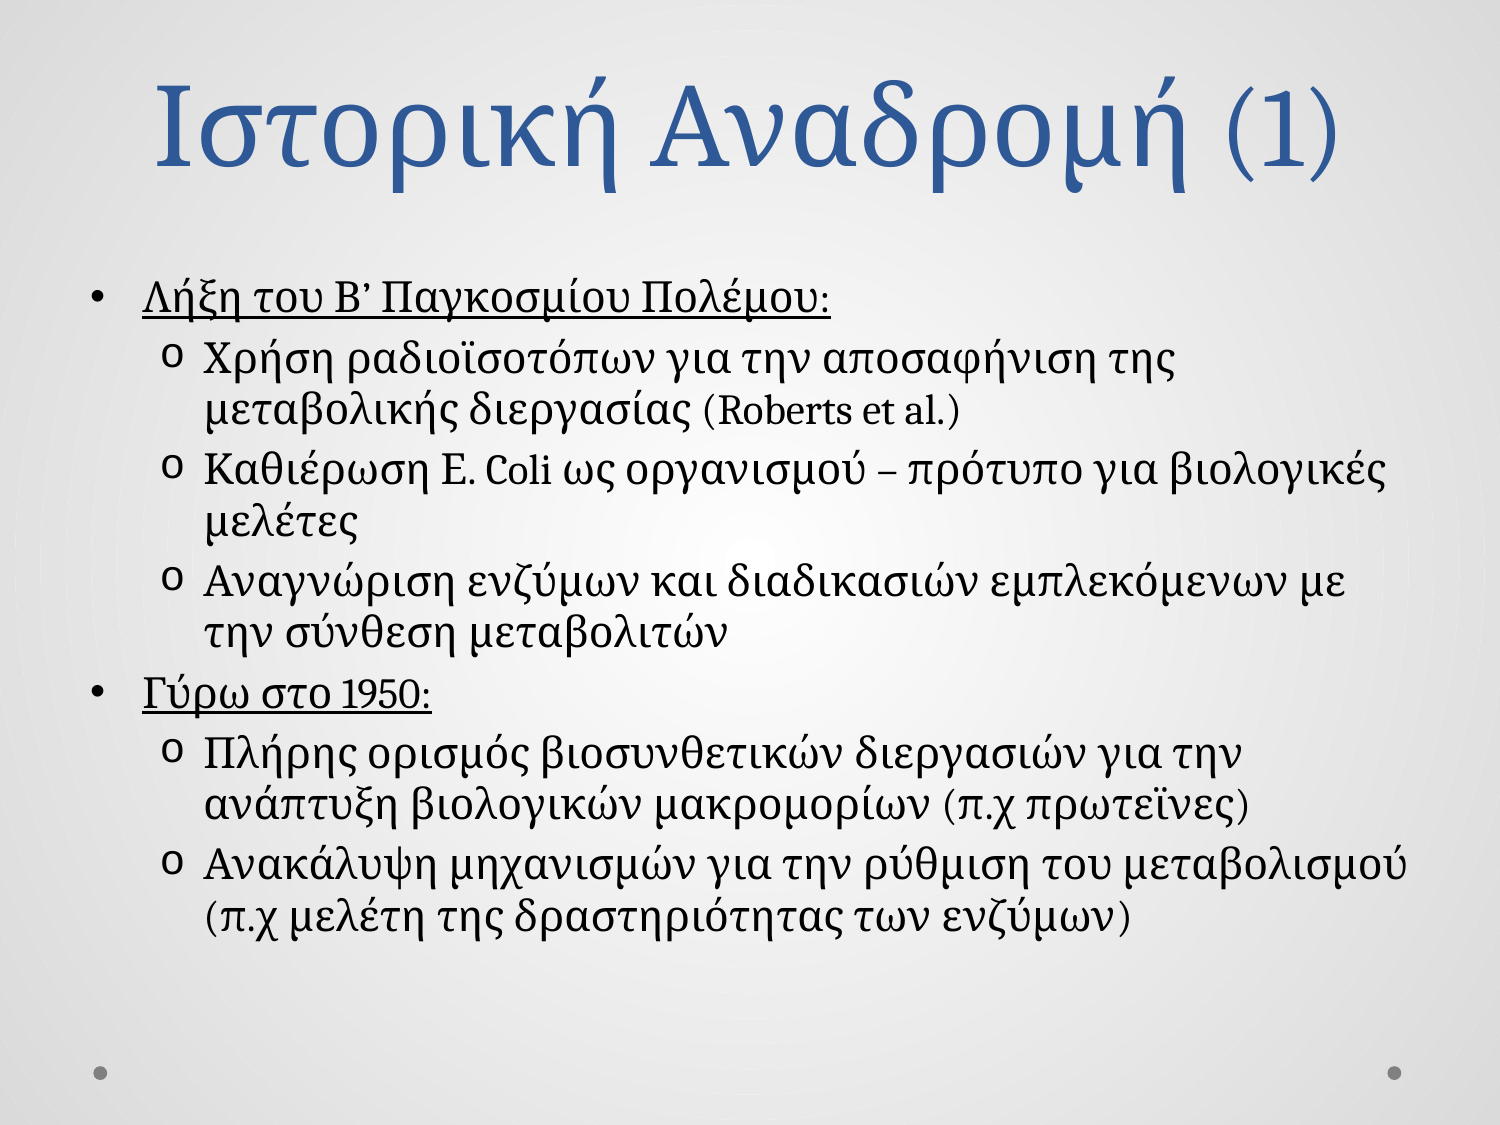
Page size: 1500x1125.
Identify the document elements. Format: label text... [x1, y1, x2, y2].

title Ιστορική Αναδρομή (1) [75, 0, 1425, 197]
list Λήξη του Β’ Παγκοσμίου Πολέμου: Χρήση ραδιοϊσοτόπων για την αποσαφήνιση της μεταβολικής διεργασίας (Roberts et al.) Καθιέρωση Ε. Coli ως οργανισμού – πρότυπο για βιολογικές μελέτες Αναγνώριση ενζύμων και διαδικασιών εμπλεκόμενων με την σύνθεση μεταβολιτών Γύρω στο 1950: Πλήρης ορισμός βιοσυνθετικών διεργασιών για την ανάπτυξη βιολογικών μακρομορίων (π.χ πρωτεϊνες) Ανακάλυψη μηχανισμών για την ρύθμιση του μεταβολισμού (π.χ μελέτη της δραστηριότητας των ενζύμων) [75, 262, 1425, 1005]
